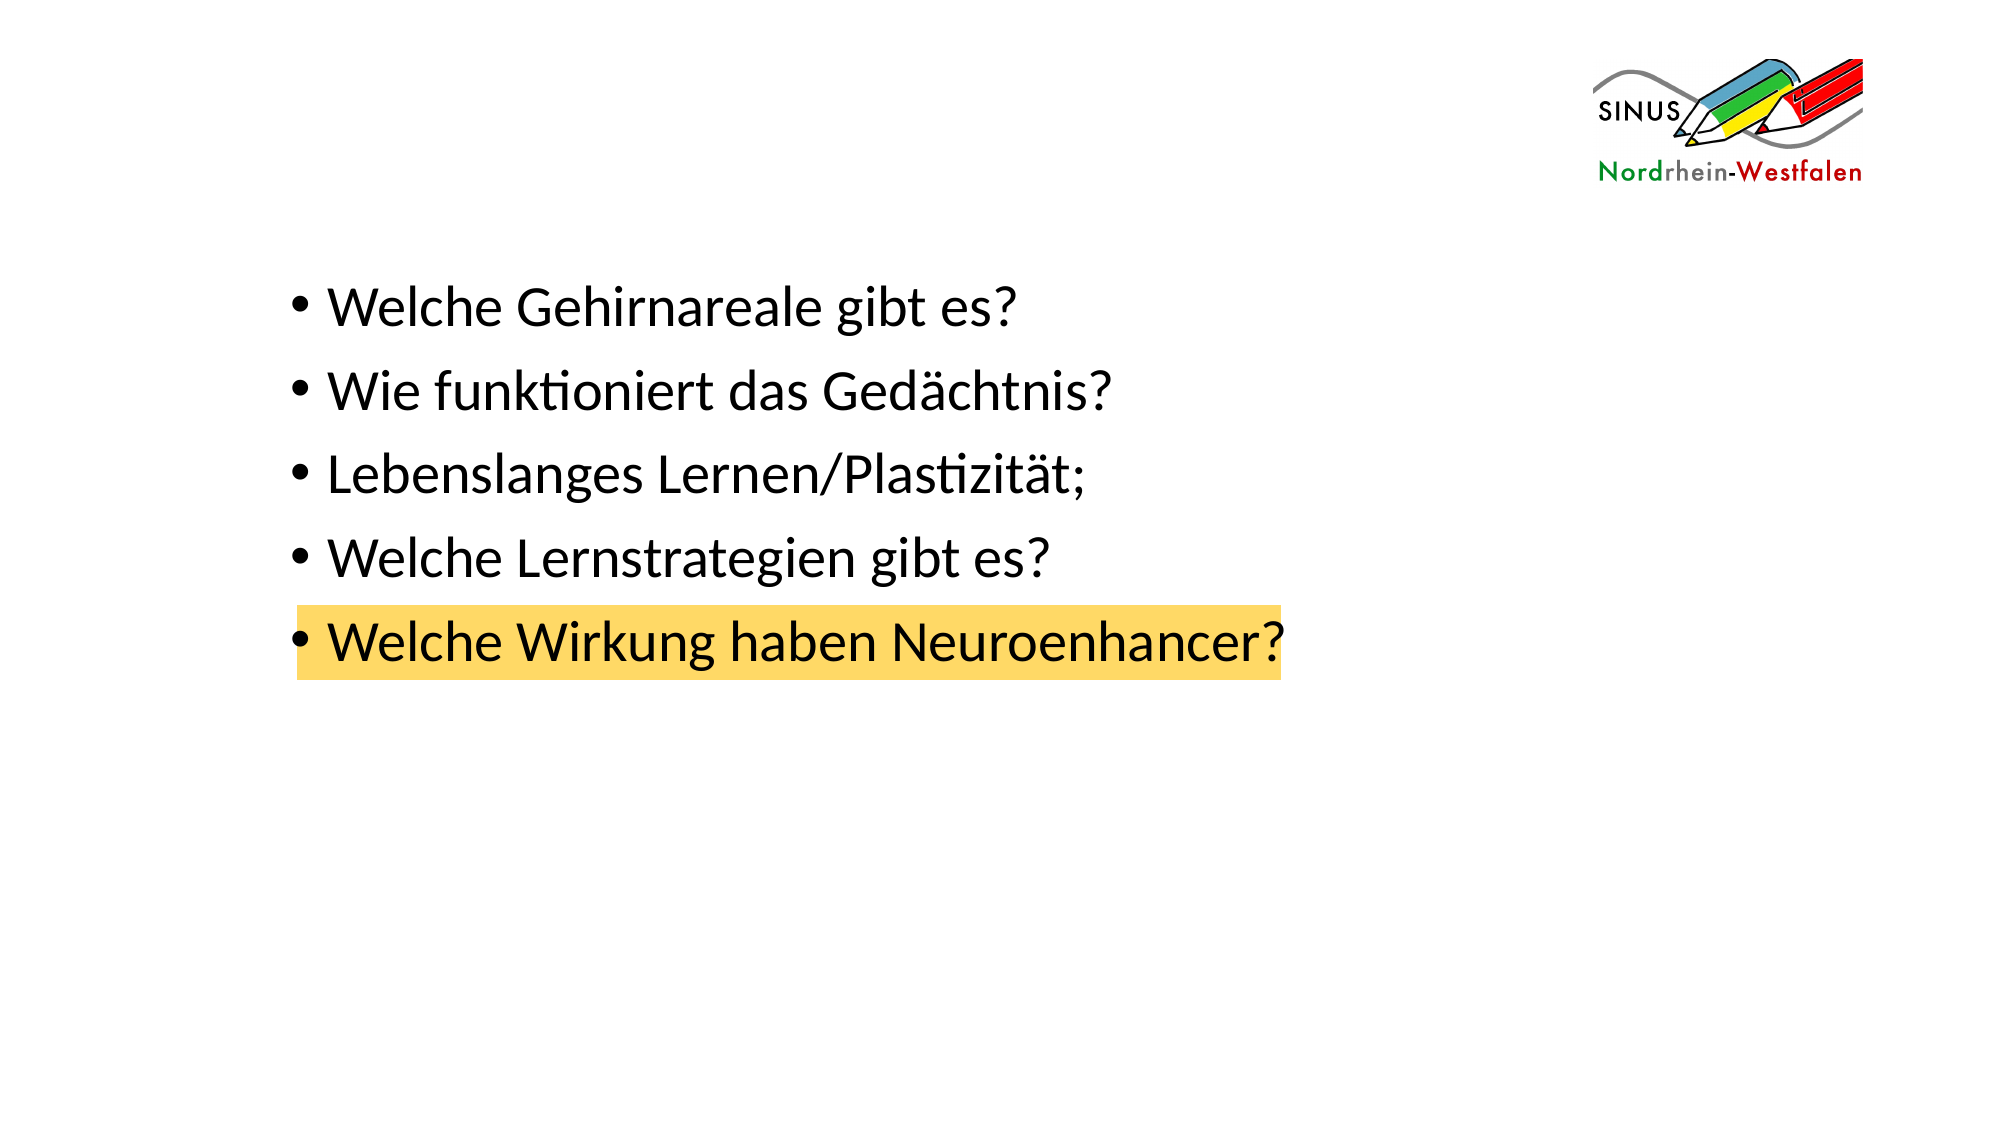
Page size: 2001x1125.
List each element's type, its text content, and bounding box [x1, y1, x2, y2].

picture [1593, 59, 1863, 188]
text_box Welche Gehirnareale gibt es? Wie funktioniert das Gedächtnis? Lebenslanges Lernen/Plastizität; Welche Lernstrategien gibt es? Welche Wirkung haben Neuroenhancer? [274, 268, 2000, 983]
